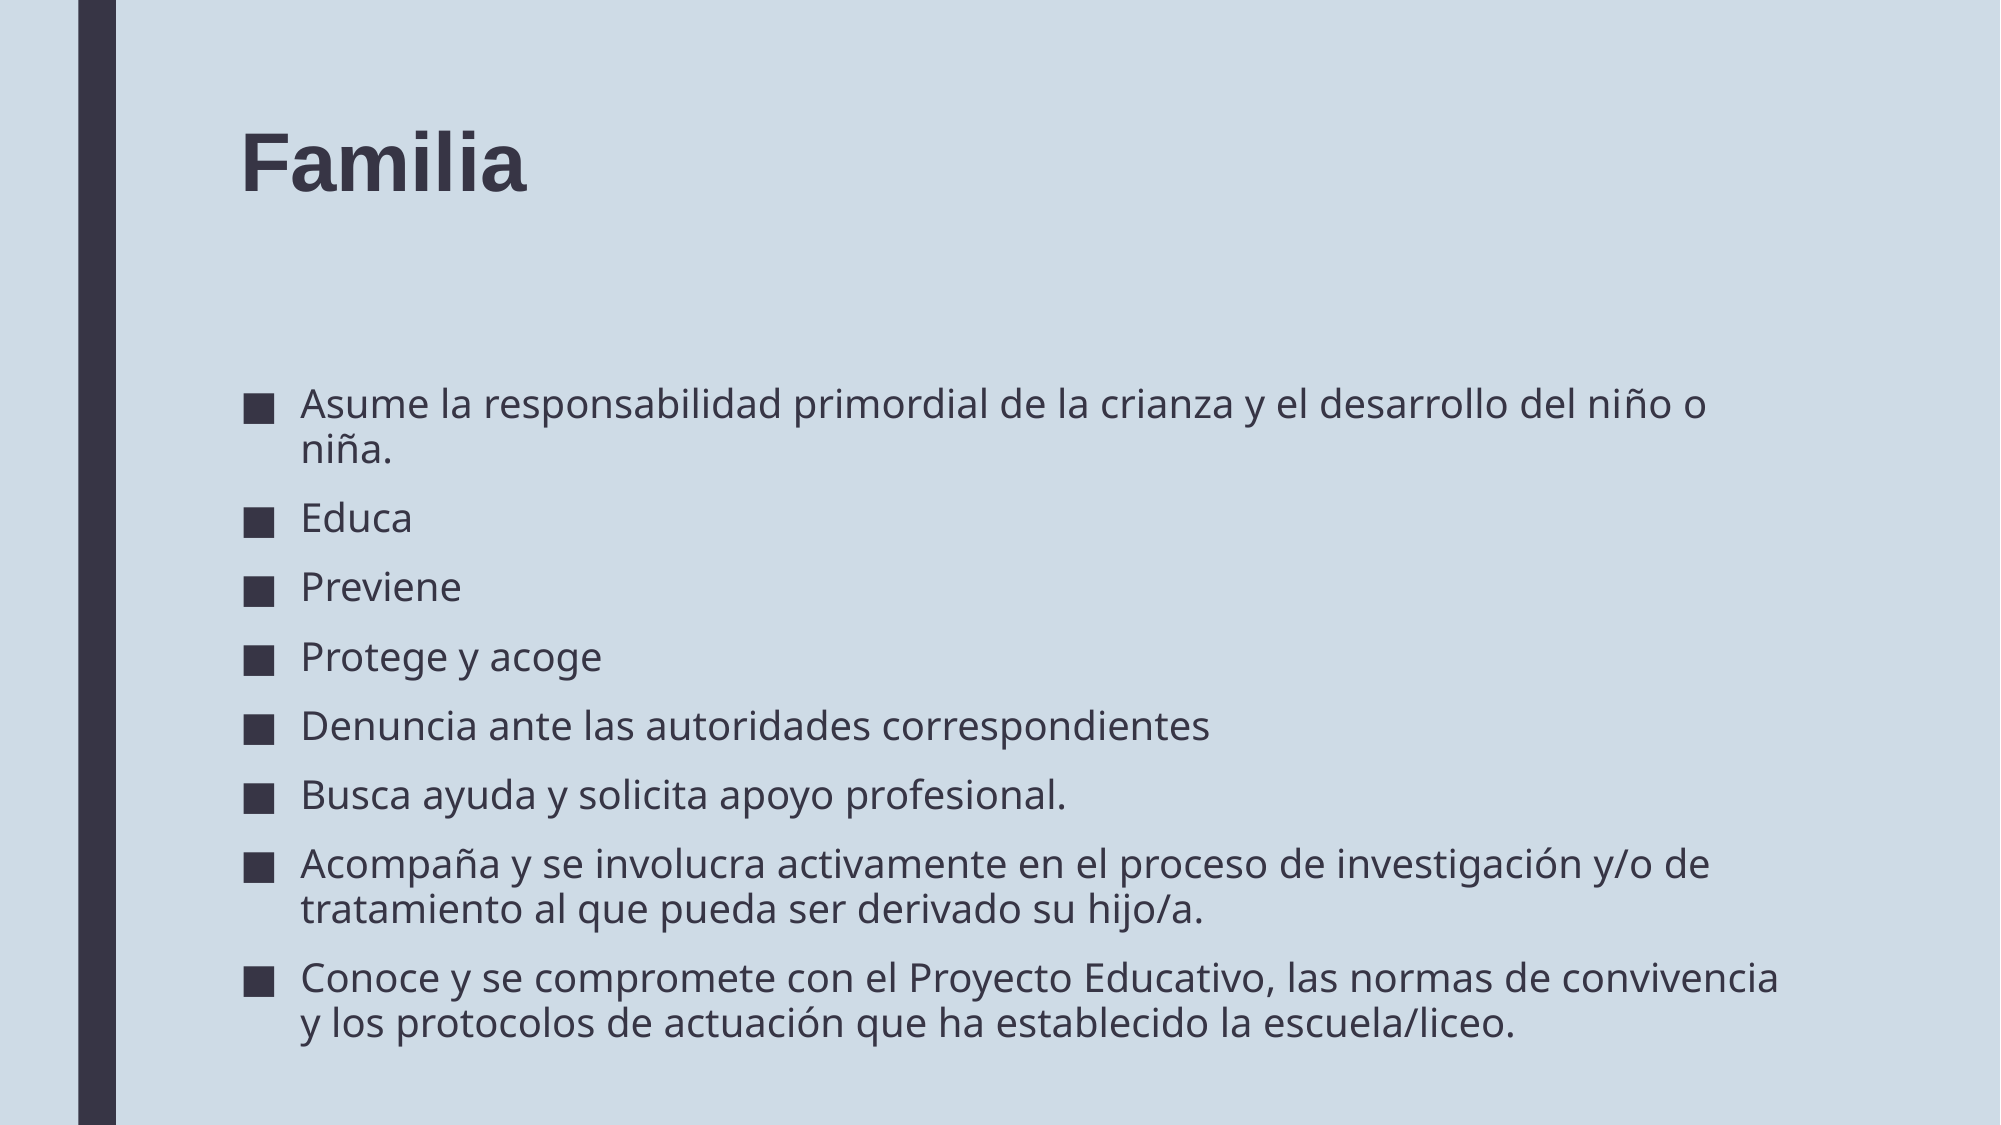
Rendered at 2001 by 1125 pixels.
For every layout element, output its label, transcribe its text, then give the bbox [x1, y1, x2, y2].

list Asume la responsabilidad primordial de la crianza y el desarrollo del niño o niña. Educa Previene Protege y acoge Denuncia ante las autoridades correspondientes Busca ayuda y solicita apoyo profesional. Acompaña y se involucra activamente en el proceso de investigación y/o de tratamiento al que pueda ser derivado su hijo/a. Conoce y se compromete con el Proyecto Educativo, las normas de convivencia y los protocolos de actuación que ha establecido la escuela/liceo. [225, 375, 1800, 1062]
title Familia [225, 112, 1800, 357]
